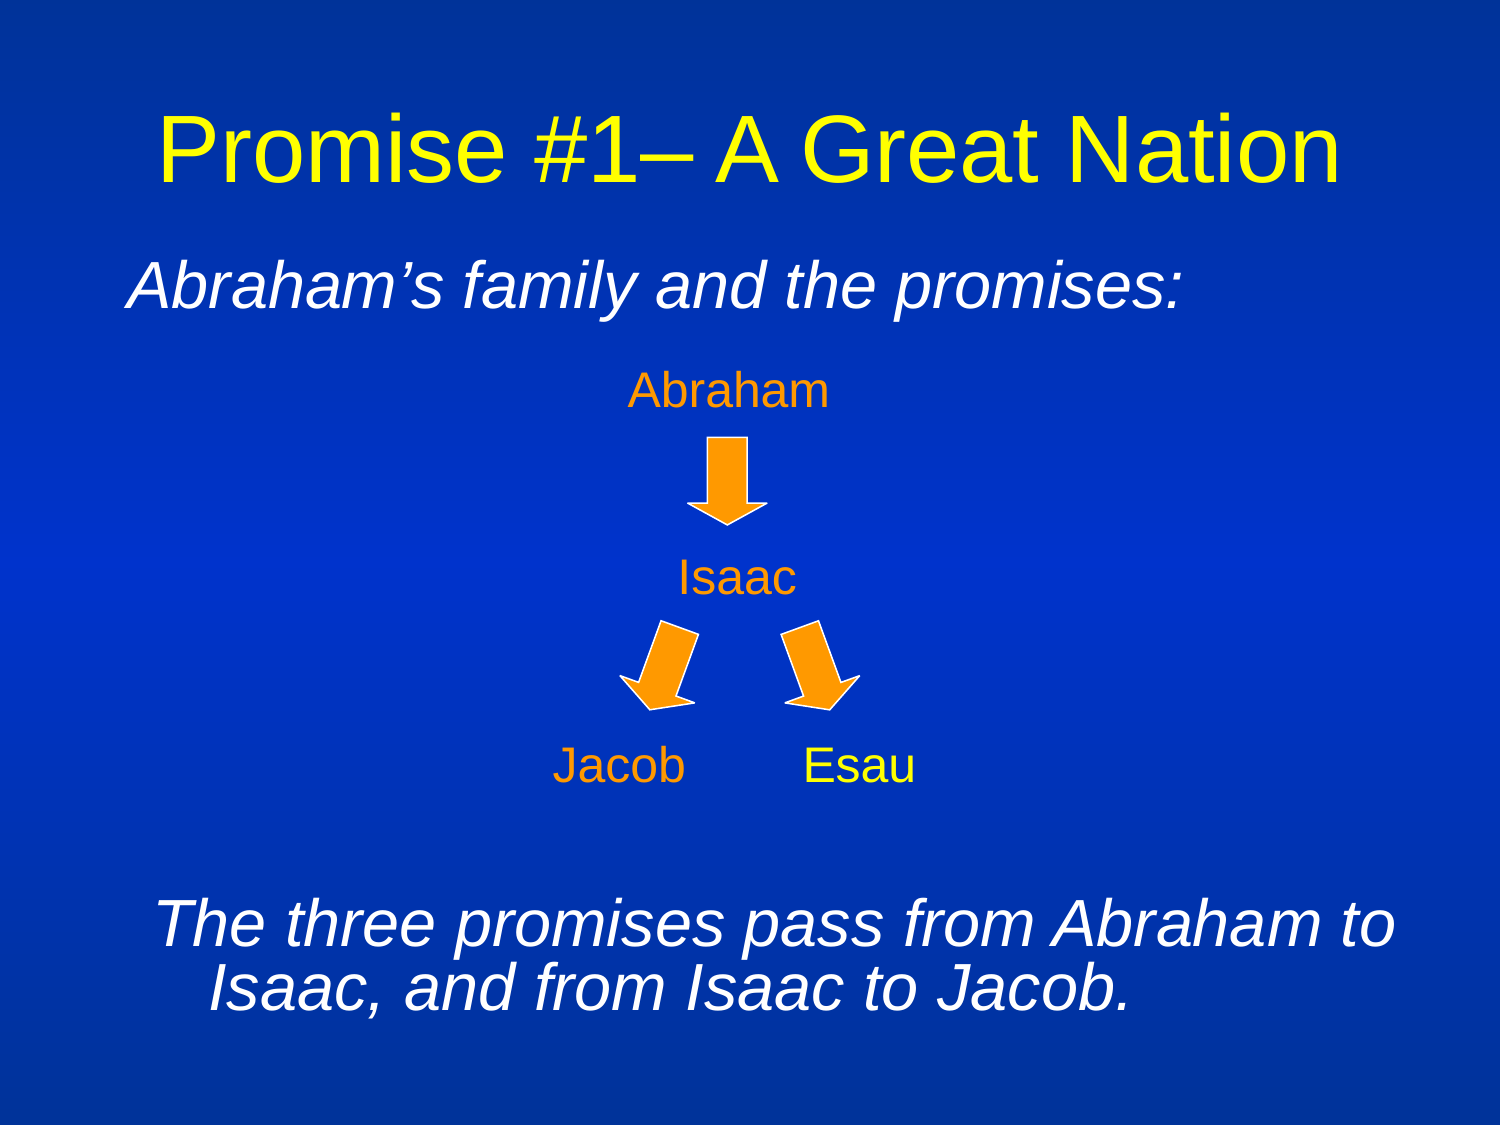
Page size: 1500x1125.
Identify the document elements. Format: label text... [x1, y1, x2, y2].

list Abraham’s family and the promises: [112, 249, 1388, 338]
title Promise #1– A Great Nation [37, 50, 1463, 238]
text_box Isaac [662, 537, 812, 613]
text_box The three promises pass from Abraham to Isaac, and from Isaac to Jacob. [137, 887, 1425, 1038]
text_box [619, 620, 699, 710]
text_box Jacob [537, 724, 701, 800]
text_box Abraham [612, 349, 846, 425]
text_box [781, 620, 860, 710]
text_box [687, 437, 768, 525]
text_box Esau [787, 724, 932, 800]
